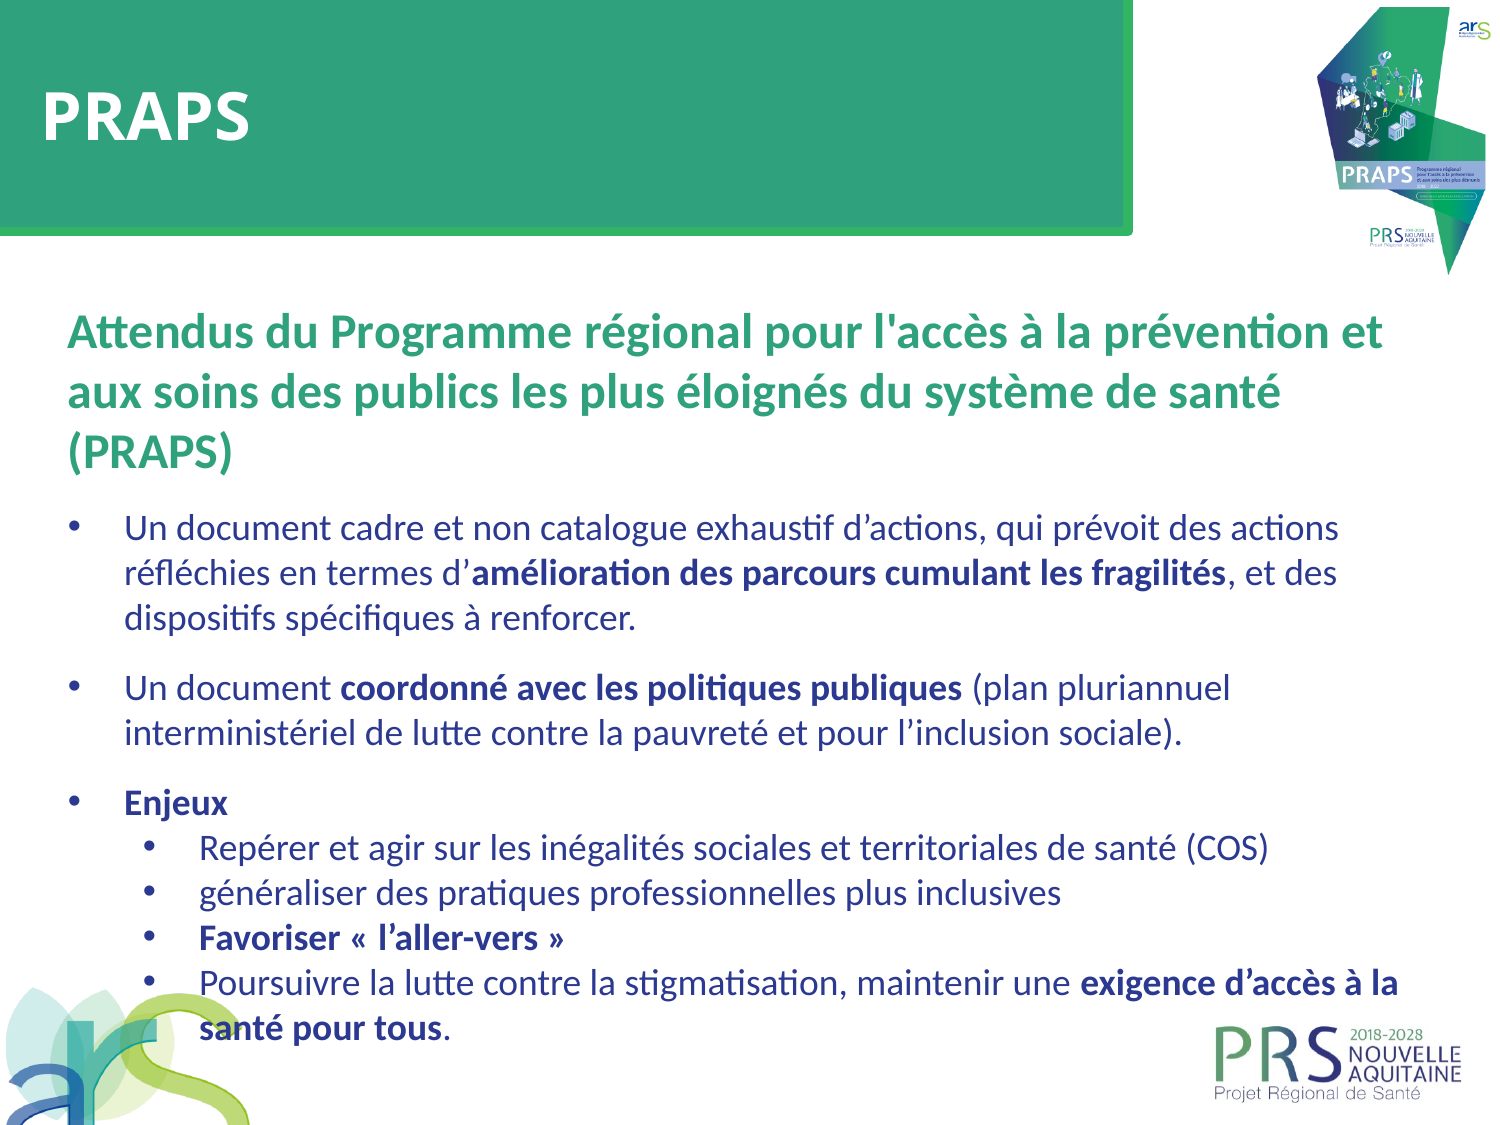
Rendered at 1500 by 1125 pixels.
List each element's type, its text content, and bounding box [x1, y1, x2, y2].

title PRAPS [0, 0, 1133, 236]
picture [1210, 1023, 1466, 1103]
picture [5, 987, 250, 1125]
picture [1304, 6, 1499, 275]
text_box Attendus du Programme régional pour l'accès à la prévention et aux soins des publics les plus éloignés du système de santé (PRAPS) Un document cadre et non catalogue exhaustif d’actions, qui prévoit des actions réfléchies en termes d’amélioration des parcours cumulant les fragilités, et des dispositifs spécifiques à renforcer. Un document coordonné avec les politiques publiques (plan pluriannuel interministériel de lutte contre la pauvreté et pour l’inclusion sociale). Enjeux Repérer et agir sur les inégalités sociales et territoriales de santé (COS) généraliser des pratiques professionnelles plus inclusives Favoriser « l’aller-vers » Poursuivre la lutte contre la stigmatisation, maintenir une exigence d’accès à la santé pour tous. [53, 290, 1447, 1056]
